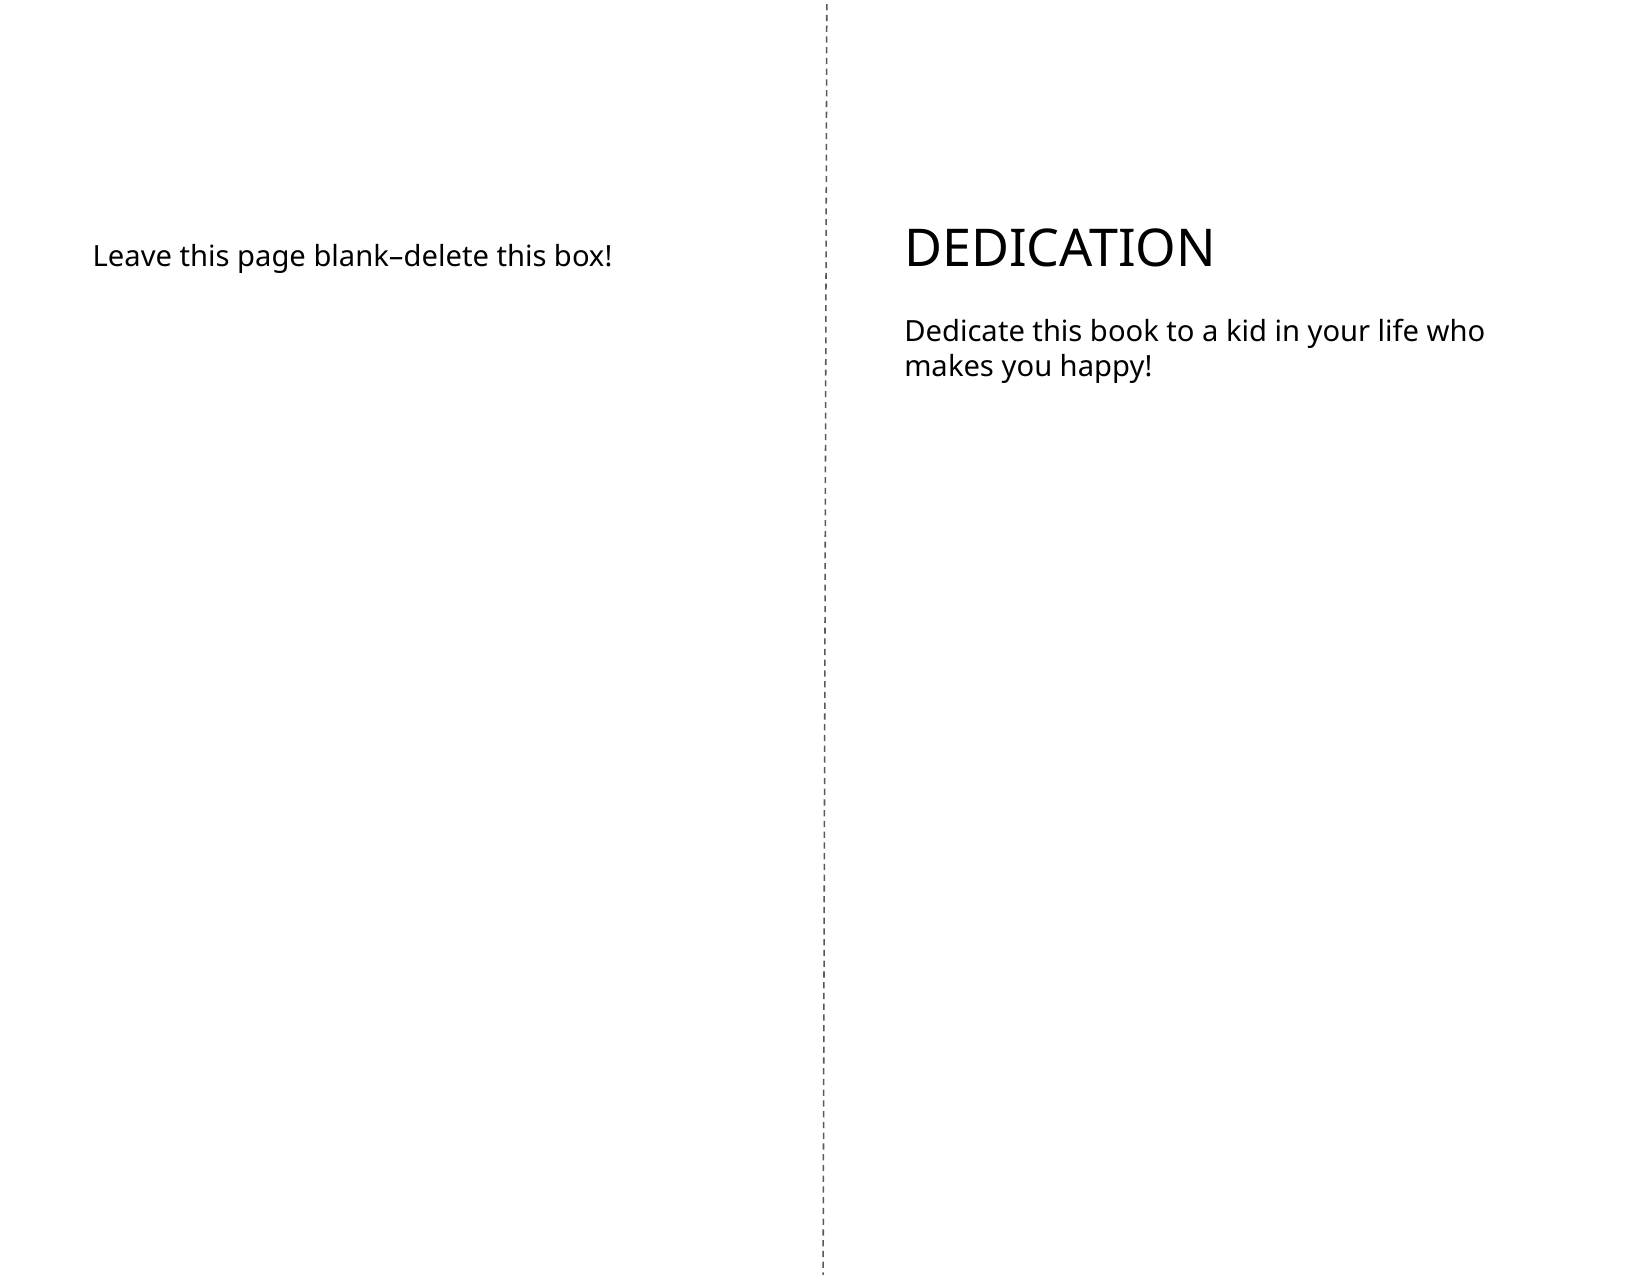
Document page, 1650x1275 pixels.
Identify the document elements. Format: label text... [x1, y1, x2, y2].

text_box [822, 0, 828, 1275]
text_box Leave this page blank–delete this box! [77, 222, 786, 288]
text_box DEDICATION Dedicate this book to a kid in your life who makes you happy! [889, 199, 1598, 398]
